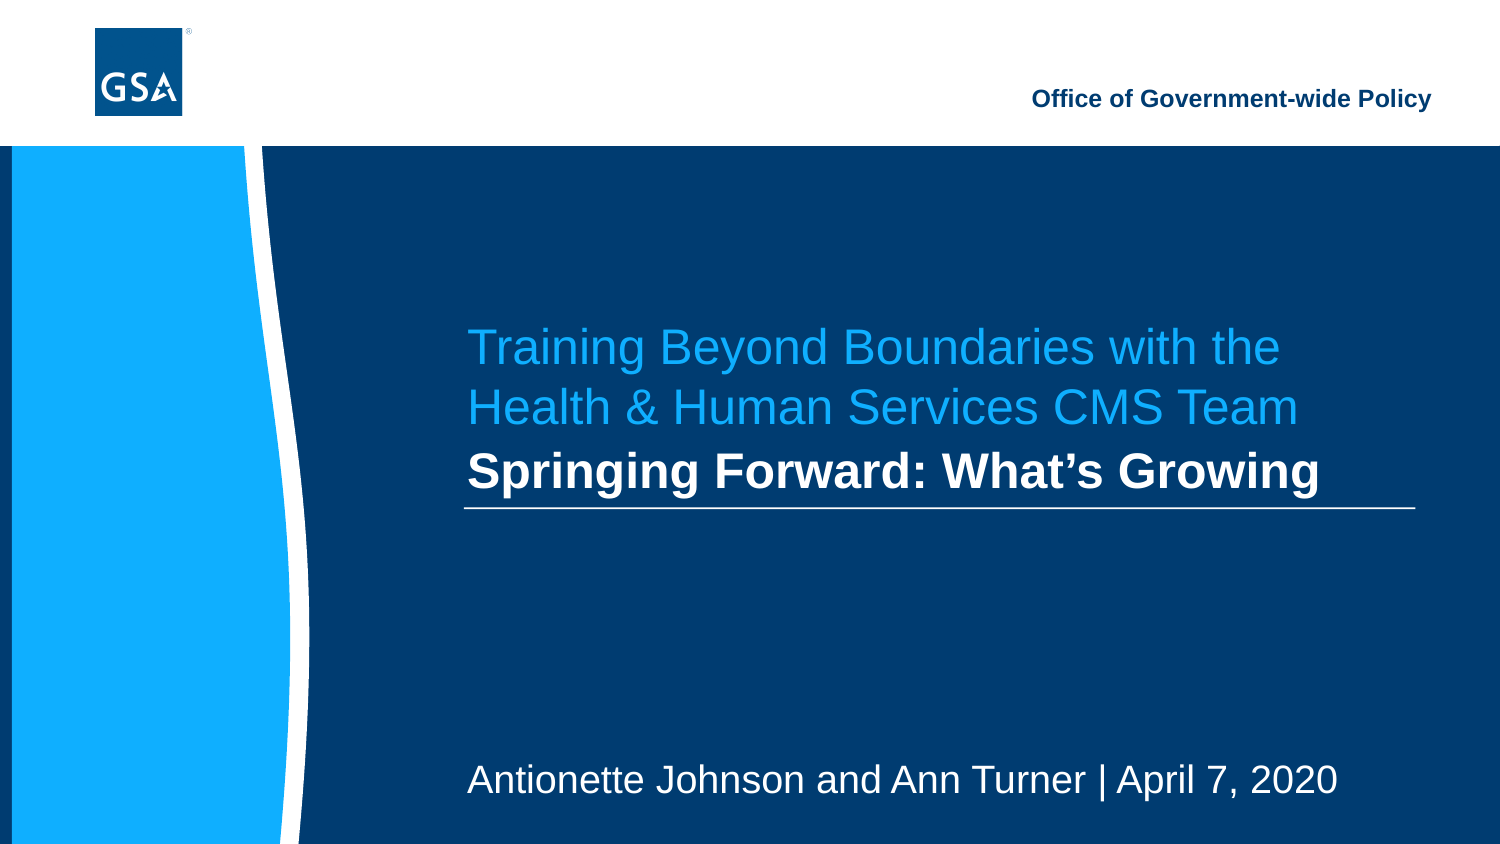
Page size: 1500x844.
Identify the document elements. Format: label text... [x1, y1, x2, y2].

picture [95, 28, 192, 116]
title Springing Forward: What’s Growing [452, 423, 1410, 488]
subtitle Antionette Johnson and Ann Turner | April 7, 2020 [452, 743, 1410, 817]
title Training Beyond Boundaries with the Health & Human Services CMS Team [452, 257, 1410, 423]
